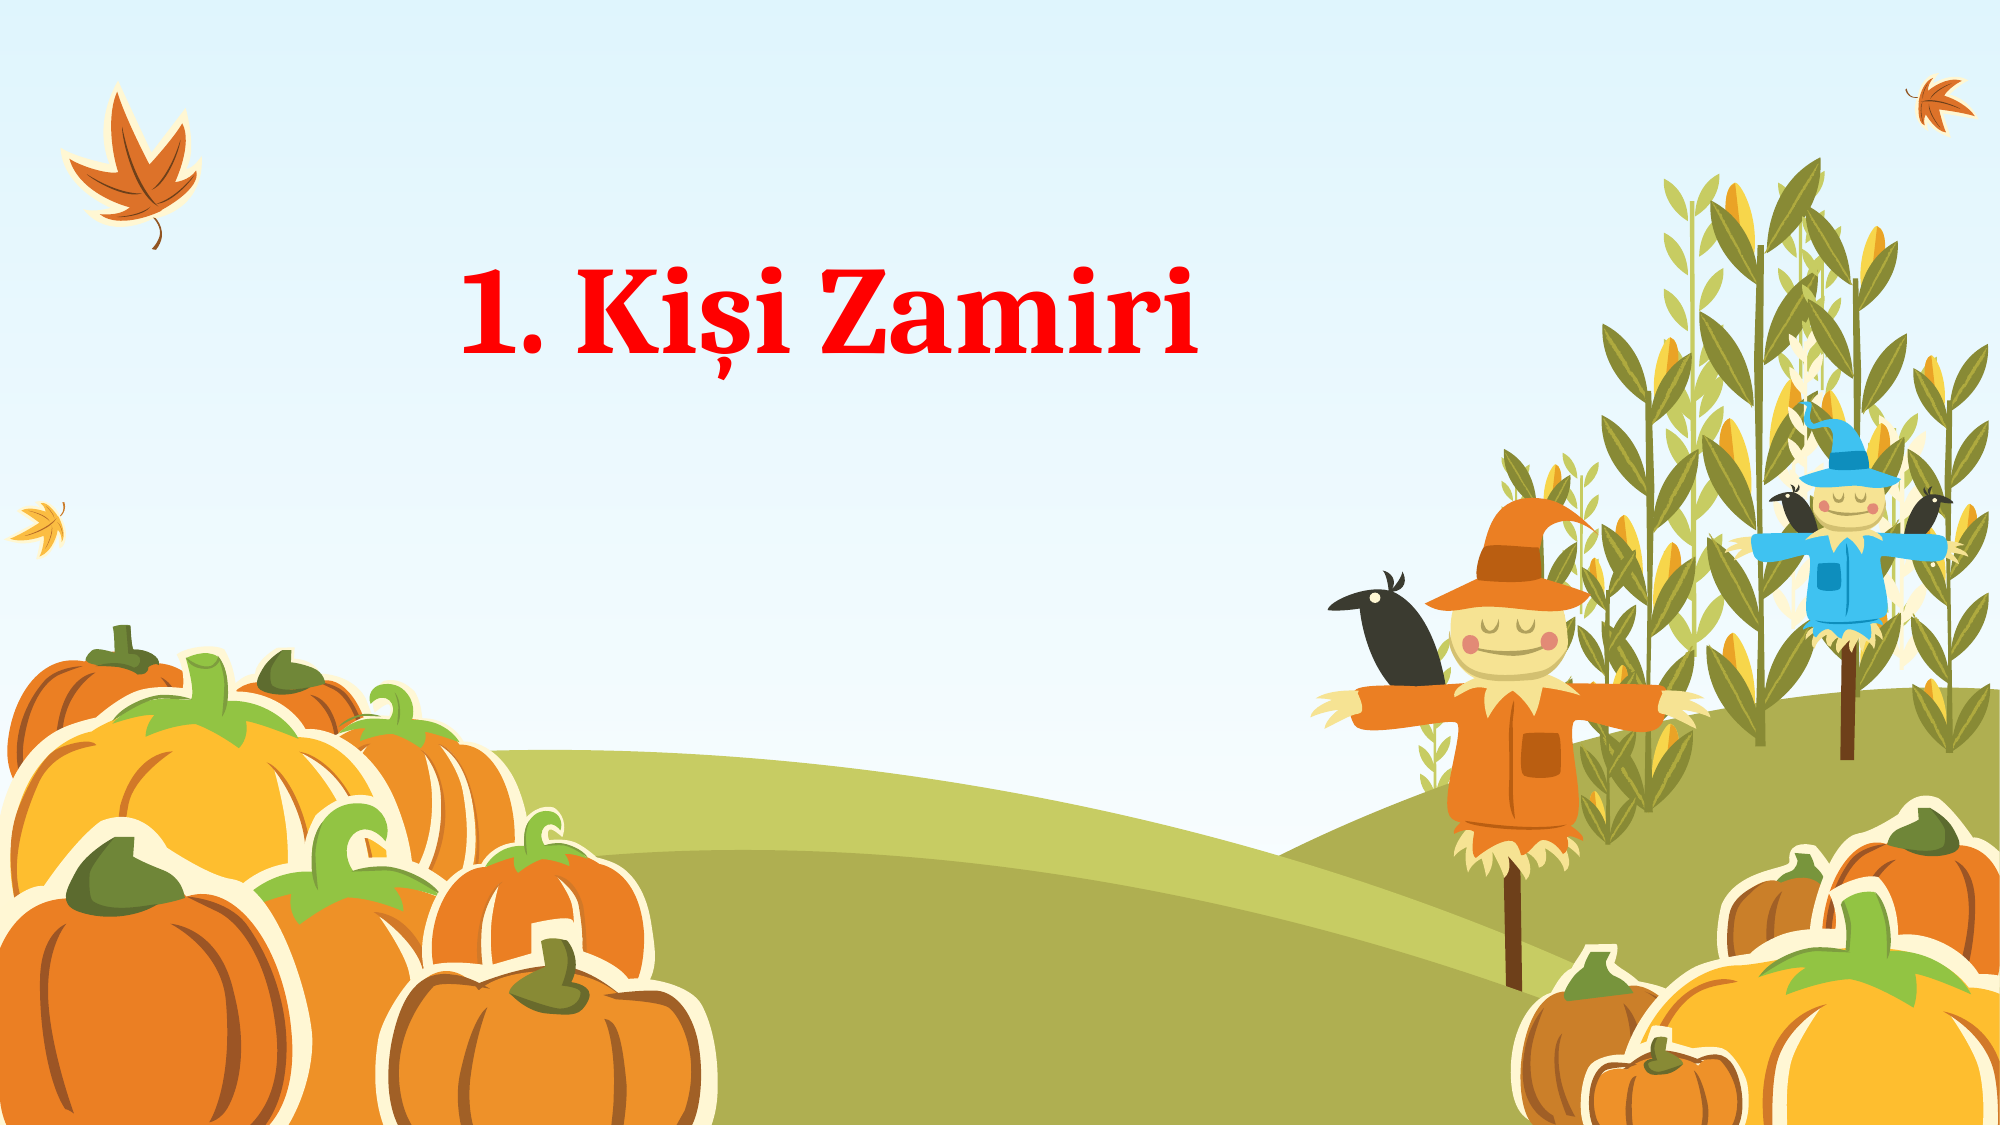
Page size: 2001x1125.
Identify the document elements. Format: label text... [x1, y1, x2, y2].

title 1. Kişi Zamiri [333, 135, 1328, 492]
